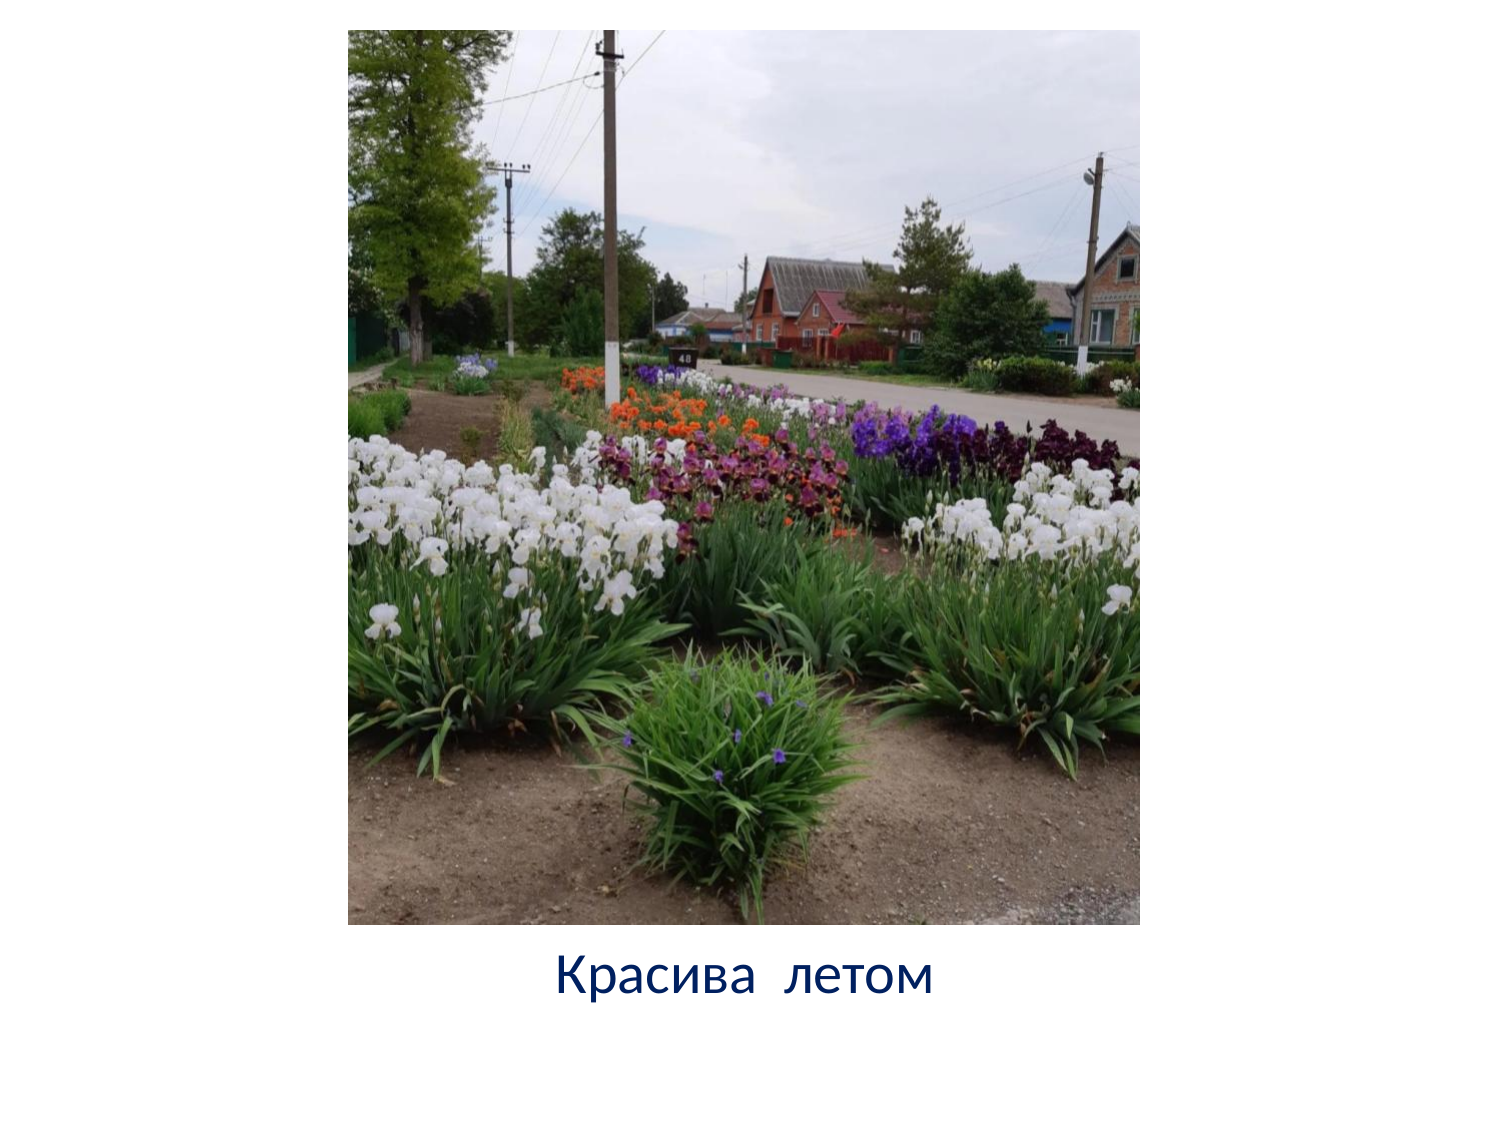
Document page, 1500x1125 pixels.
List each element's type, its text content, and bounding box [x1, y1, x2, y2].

title Красива летом [70, 952, 1421, 1059]
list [348, 30, 1140, 925]
